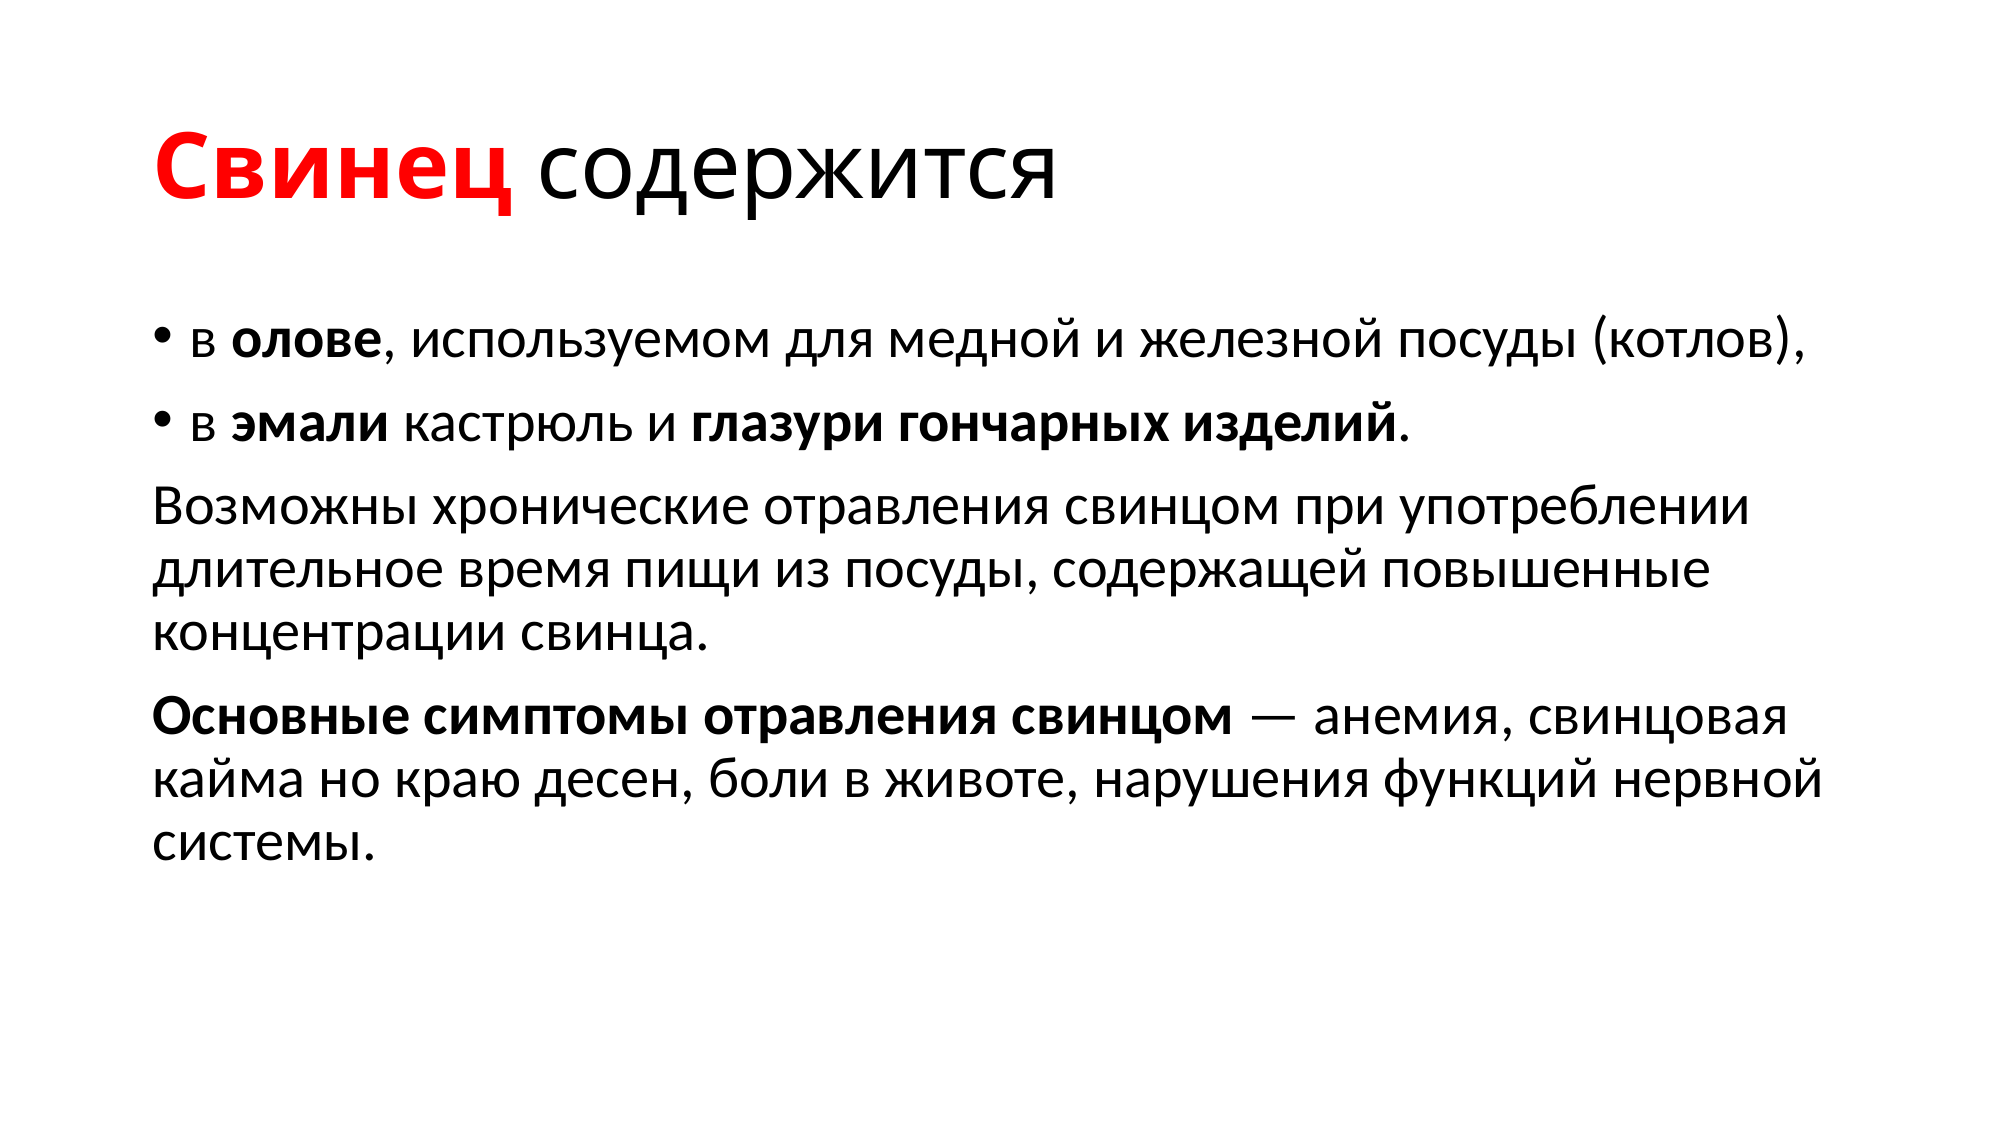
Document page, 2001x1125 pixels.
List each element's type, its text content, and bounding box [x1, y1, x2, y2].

title Свинец содержится [137, 59, 1863, 278]
list в олове, используемом для медной и железной посуды (котлов), в эмали кастрюль и глазури гончарных изделий. Возможны хронические отравления свинцом при употреблении длительное время пищи из посуды, содержащей повышенные концентрации свинца. Основные симптомы отравления свинцом — анемия, свинцовая кайма но краю десен, боли в животе, нарушения функций нервной системы. [137, 299, 1863, 1014]
